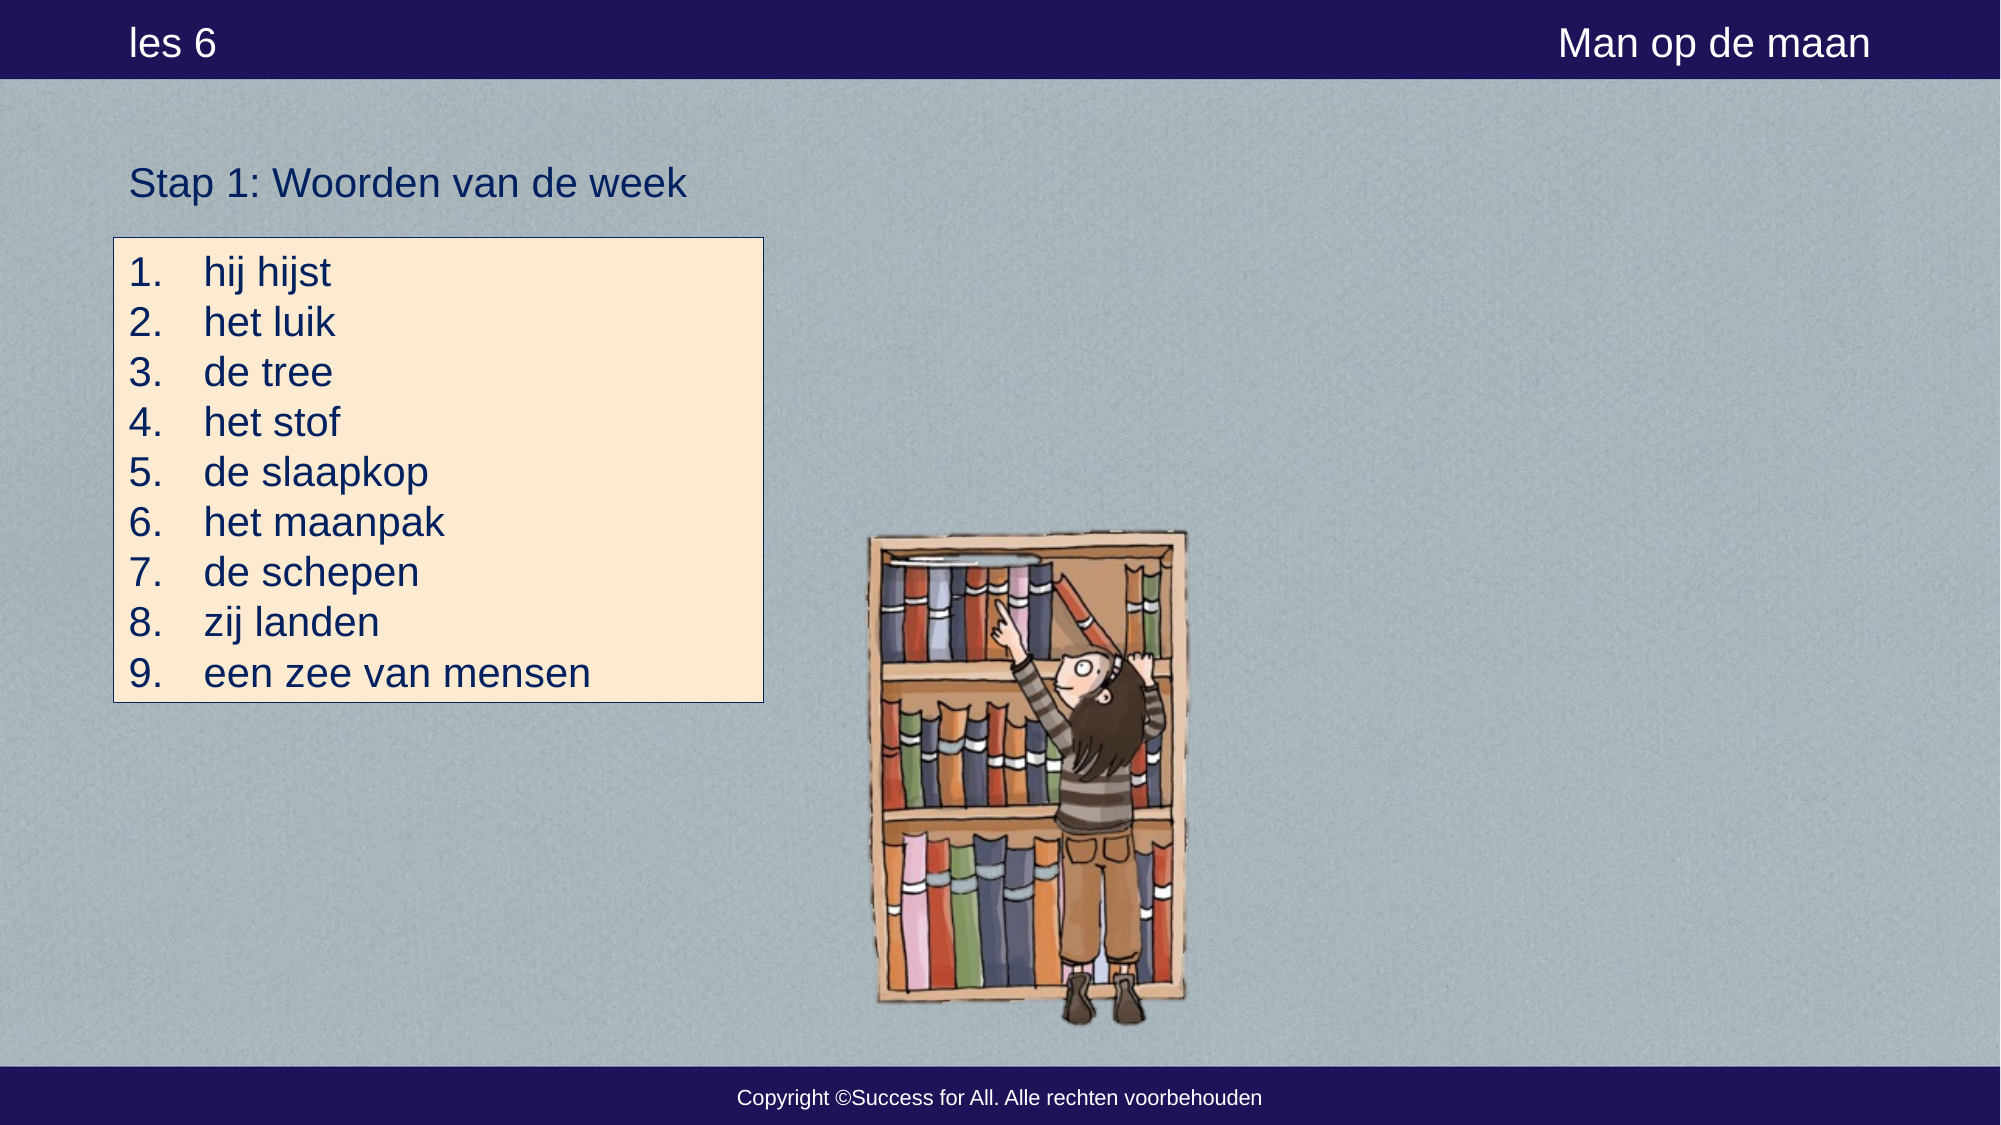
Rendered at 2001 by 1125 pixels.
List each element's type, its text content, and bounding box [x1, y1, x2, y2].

text_box les 6 [114, 8, 354, 73]
text_box Man op de maan [999, 8, 1886, 73]
text_box Copyright ©Success for All. Alle rechten voorbehouden [0, 1076, 2000, 1125]
picture [0, 0, 2001, 1125]
text_box hij hijst het luik de tree het stof de slaapkop het maanpak de schepen zij landen een zee van mensen [113, 237, 764, 703]
text_box Stap 1: Woorden van de week [113, 148, 1635, 214]
